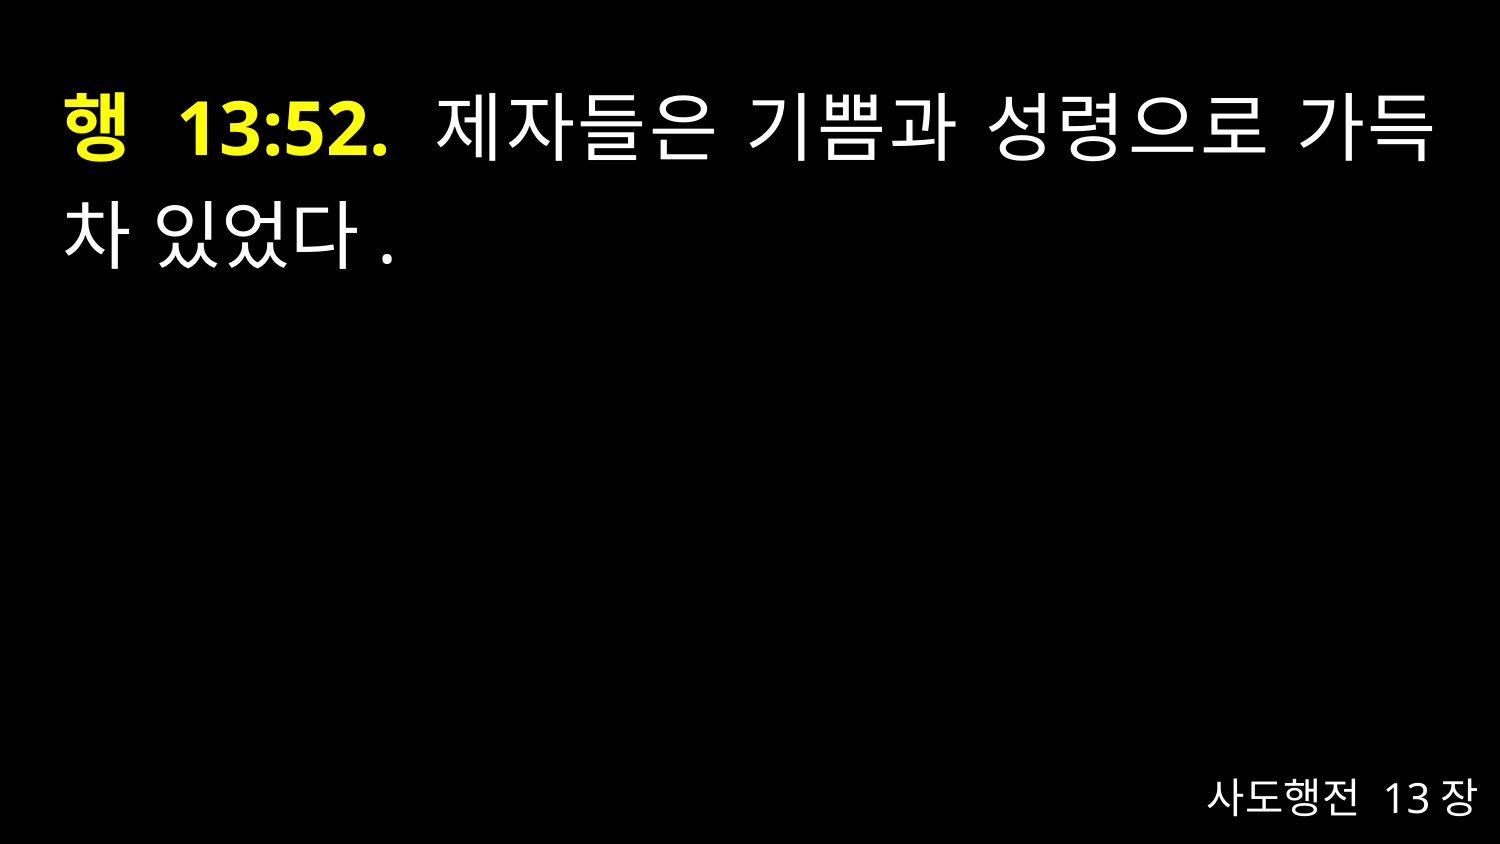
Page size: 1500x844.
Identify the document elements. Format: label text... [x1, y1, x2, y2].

subtitle 사도행전 13장 [916, 770, 1500, 844]
title 행 13:52. 제자들은 기쁨과 성령으로 가득 차 있었다. [0, 0, 1500, 844]
